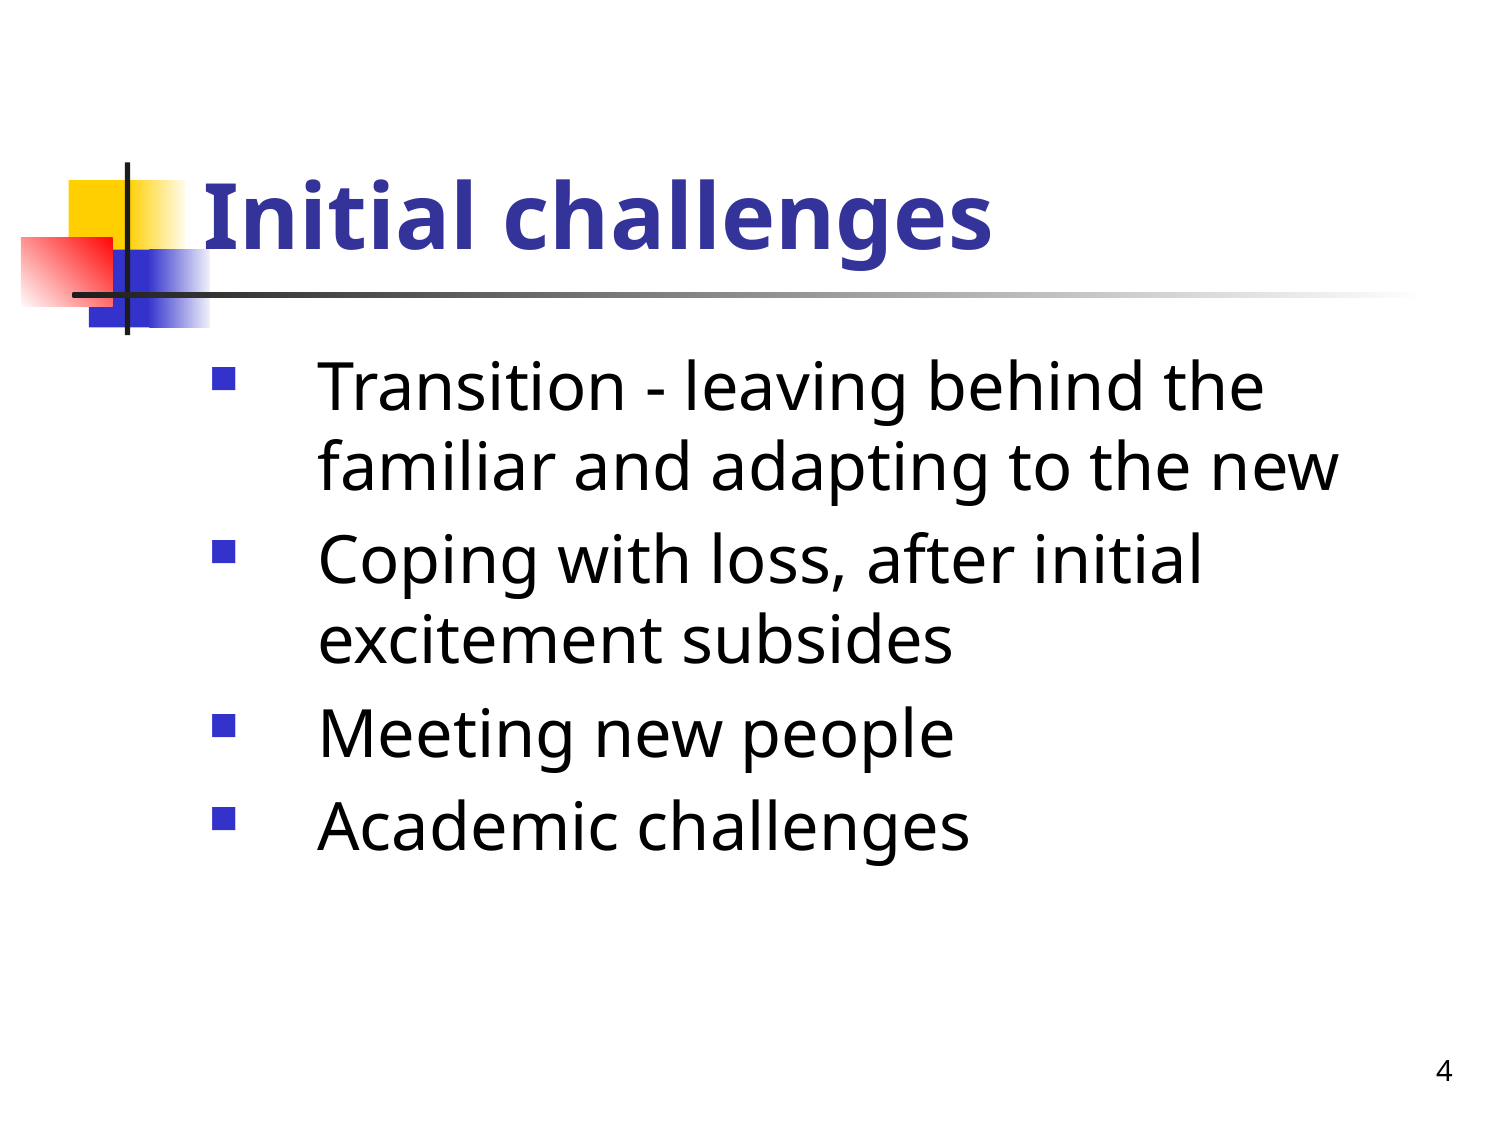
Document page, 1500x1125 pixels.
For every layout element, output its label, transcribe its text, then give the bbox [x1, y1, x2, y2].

slide_number 4 [1155, 1024, 1468, 1100]
list Transition - leaving behind the familiar and adapting to the new Coping with loss, after initial excitement subsides Meeting new people Academic challenges [193, 336, 1469, 1012]
title Initial challenges [188, 35, 1468, 275]
